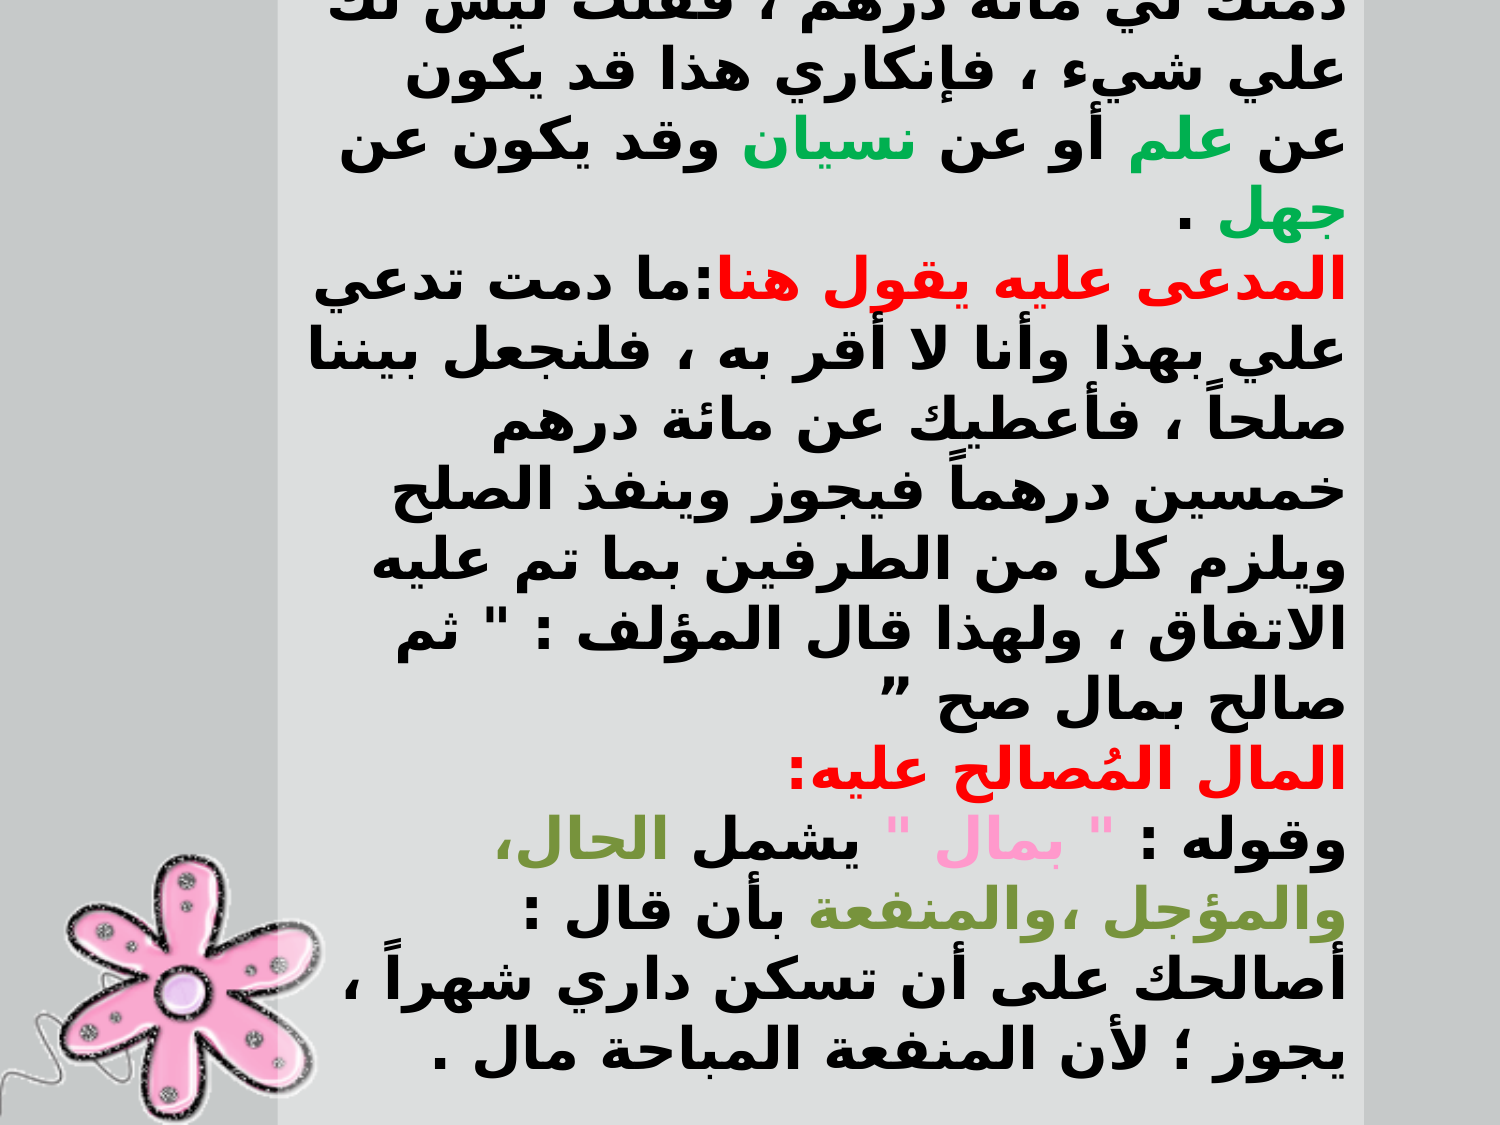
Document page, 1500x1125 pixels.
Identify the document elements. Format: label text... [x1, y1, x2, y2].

picture [0, 0, 277, 1125]
picture [1364, 0, 1500, 1125]
text_box فإذا جاء إلي شخص وقال : إن في ذمتك لي مائة درهم ، فقلت ليس لك علي شيء ، فإنكاري هذا قد يكون عن علم أو عن نسيان وقد يكون عن جهل . المدعى عليه يقول هنا:ما دمت تدعي علي بهذا وأنا لا أقر به ، فلنجعل بيننا صلحاً ، فأعطيك عن مائة درهم خمسين درهماً فيجوز وينفذ الصلح ويلزم كل من الطرفين بما تم عليه الاتفاق ، ولهذا قال المؤلف : " ثم صالح بمال صح ” المال المُصالح عليه: وقوله : " بمال " يشمل الحال، والمؤجل ،والمنفعة بأن قال : أصالحك على أن تسكن داري شهراً ، يجوز ؛ لأن المنفعة المباحة مال . [277, 0, 1364, 1125]
